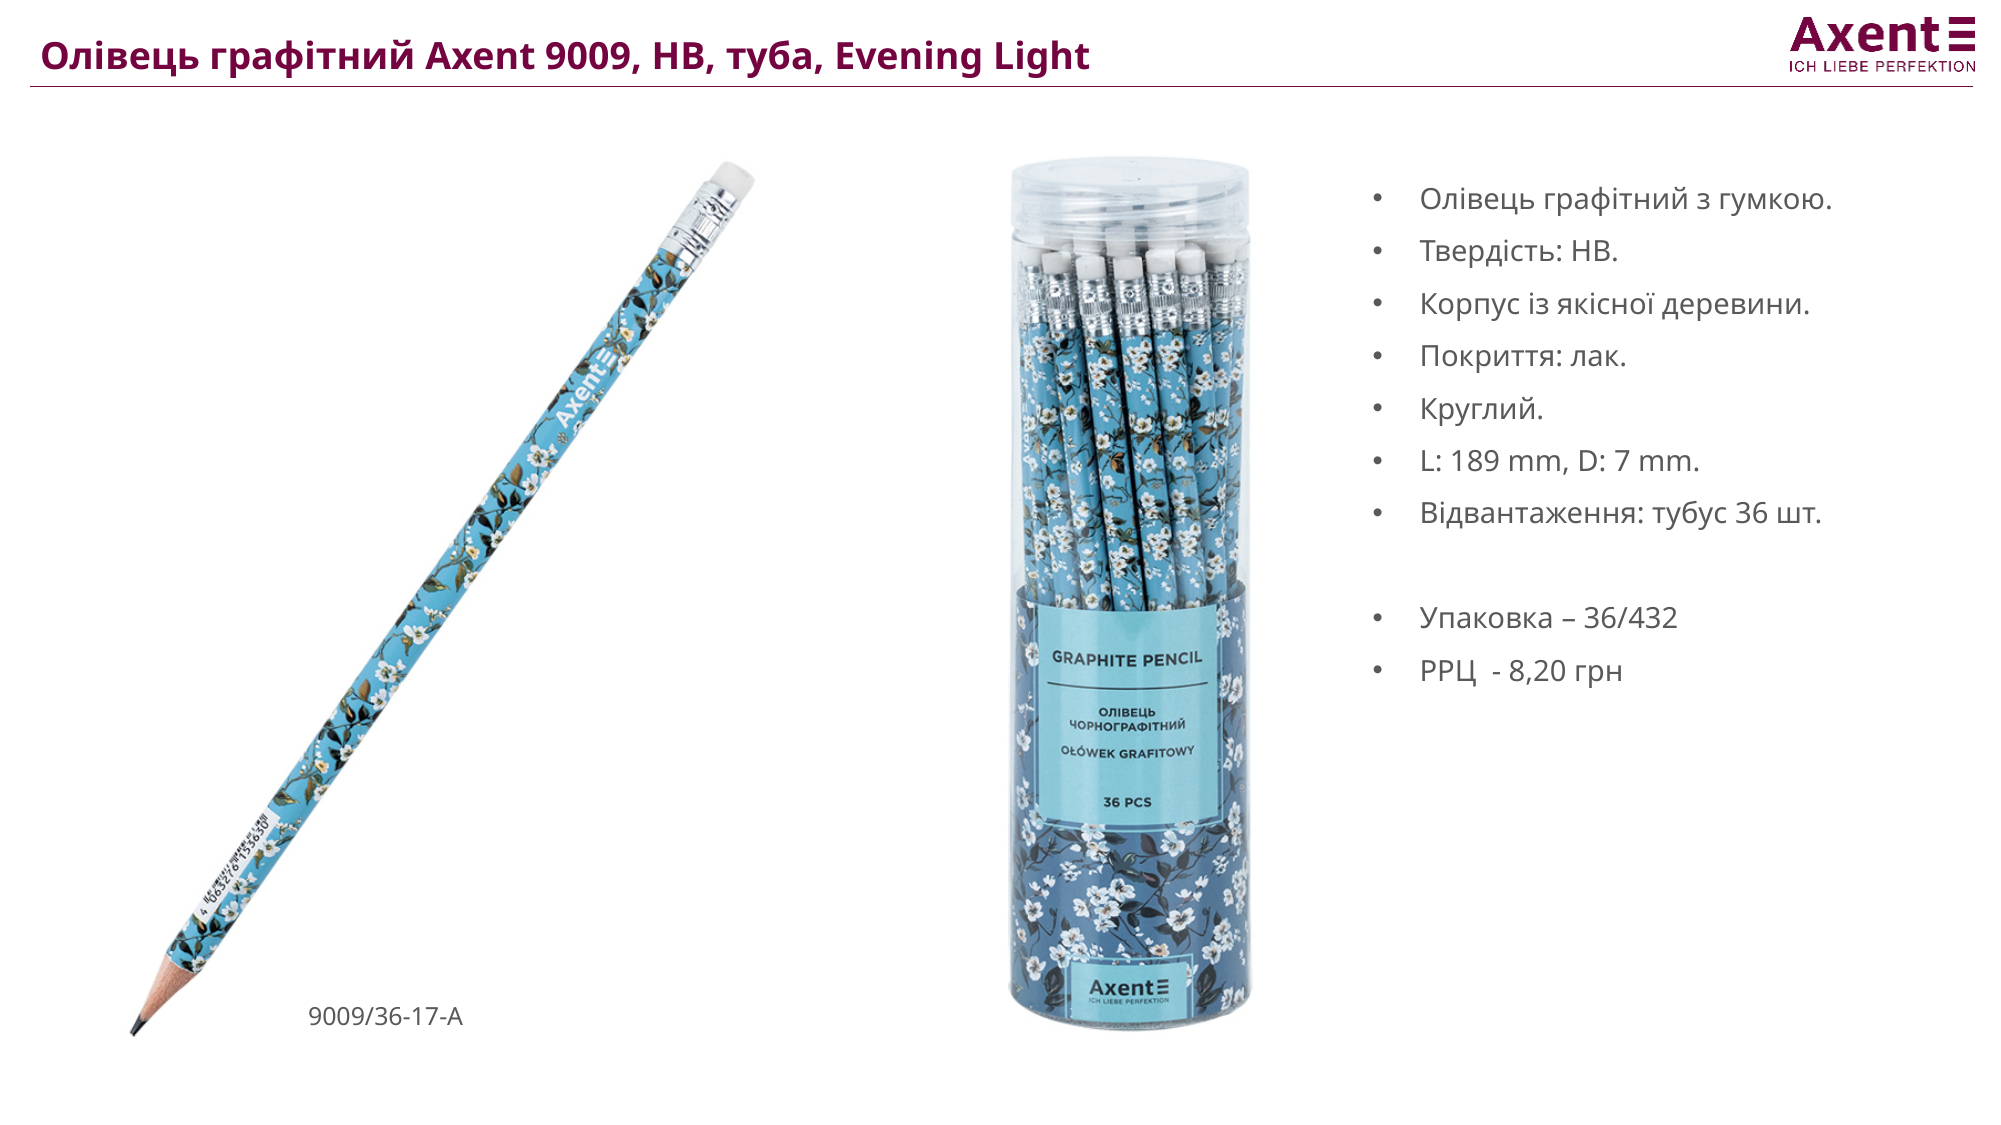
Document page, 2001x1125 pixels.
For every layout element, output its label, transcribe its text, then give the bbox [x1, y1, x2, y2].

picture [1790, 17, 1975, 73]
picture [999, 150, 1271, 1037]
text_box Олівець графітний з гумкою. Твердість: HB. Корпус із якісної деревини. Покриття: лак. Круглий. L: 189 mm, D: 7 mm. Відвантаження: тубус 36 шт. Упаковка – 36/432 РРЦ - 8,20 грн [1357, 155, 2000, 747]
text_box Олівець графітний Axent 9009, HB, туба, Evening Light [25, 2, 1240, 85]
picture [0, 155, 886, 1042]
